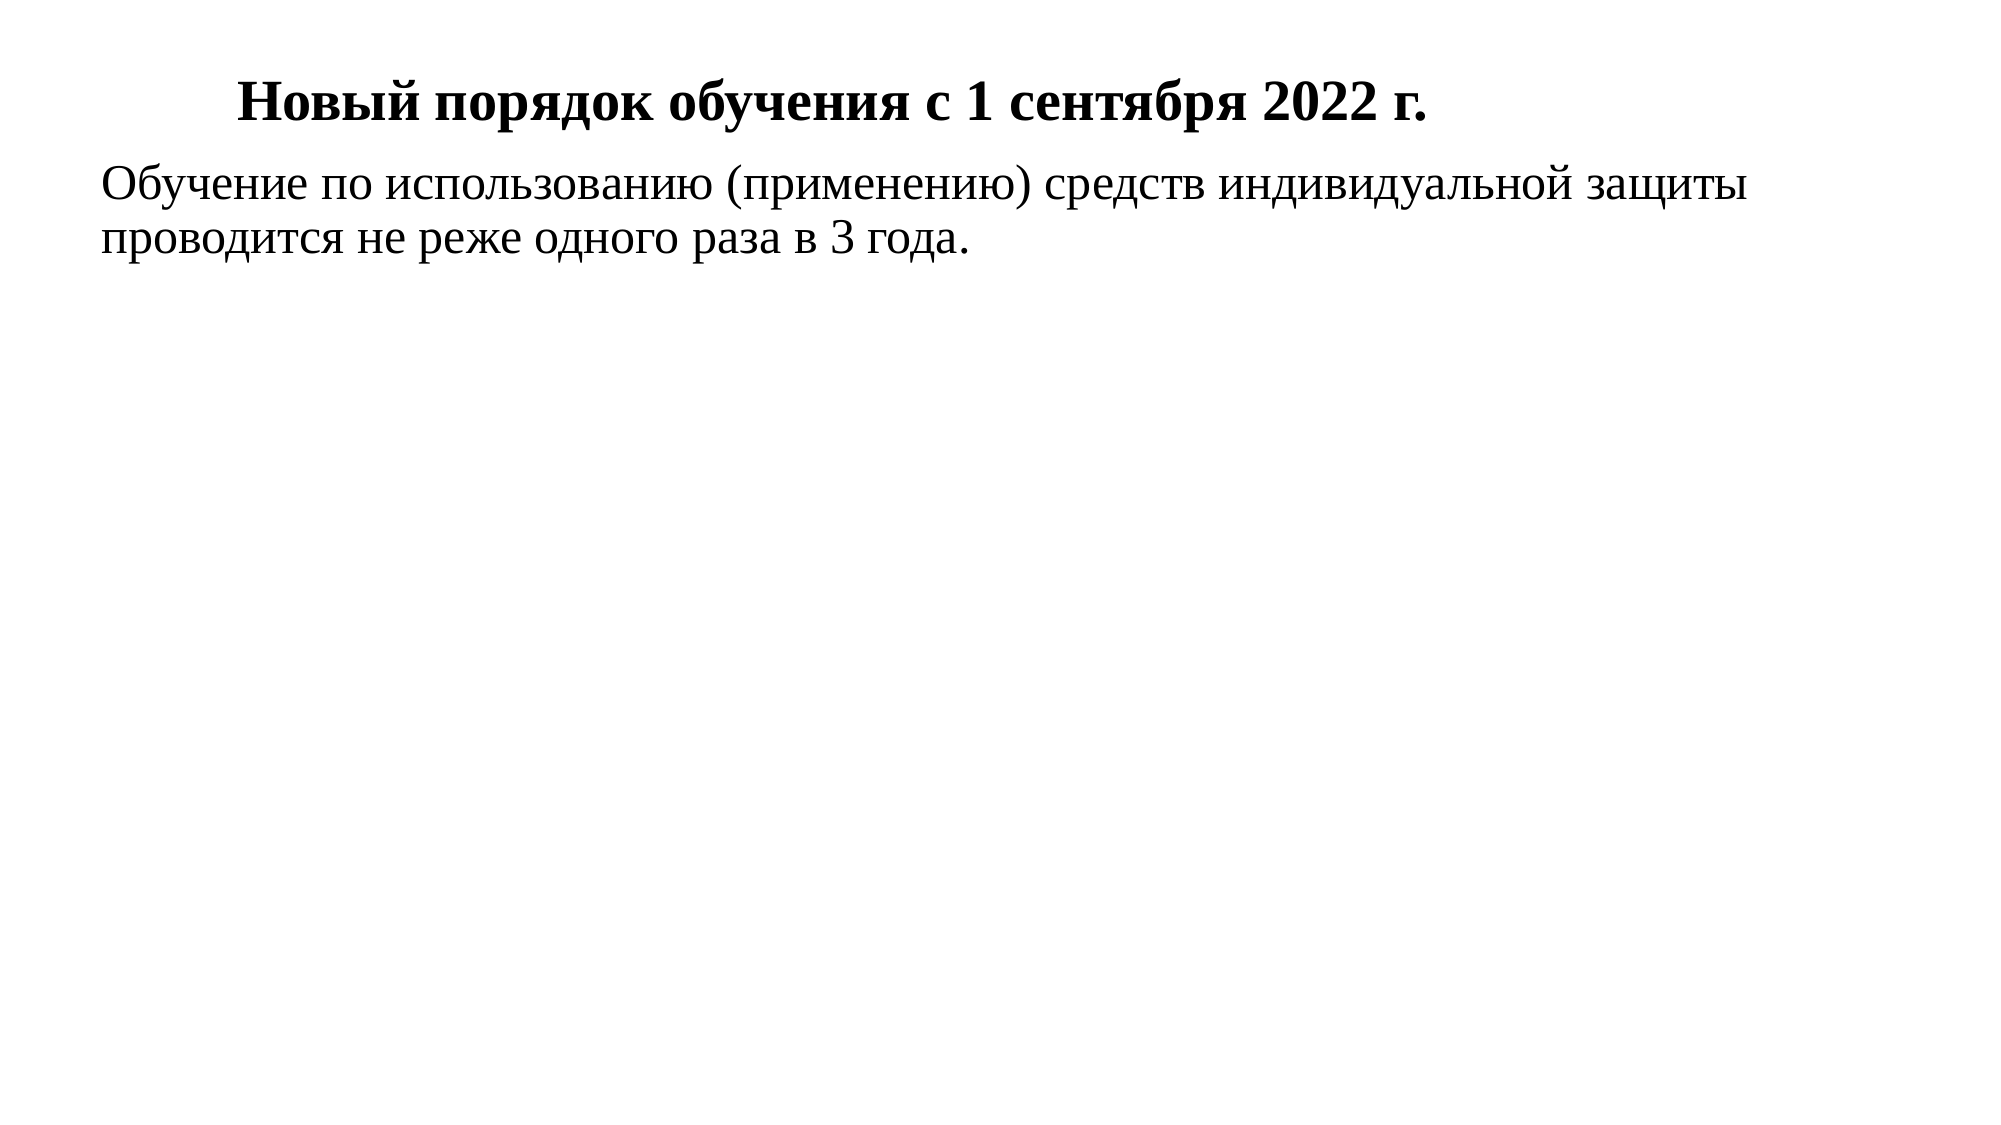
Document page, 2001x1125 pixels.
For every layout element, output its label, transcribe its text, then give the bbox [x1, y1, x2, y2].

title Новый порядок обучения с 1 сентября 2022 г. [222, 54, 1616, 149]
list Обучение по использованию (применению) средств индивидуальной защиты проводится не реже одного раза в 3 года. [86, 149, 1931, 836]
